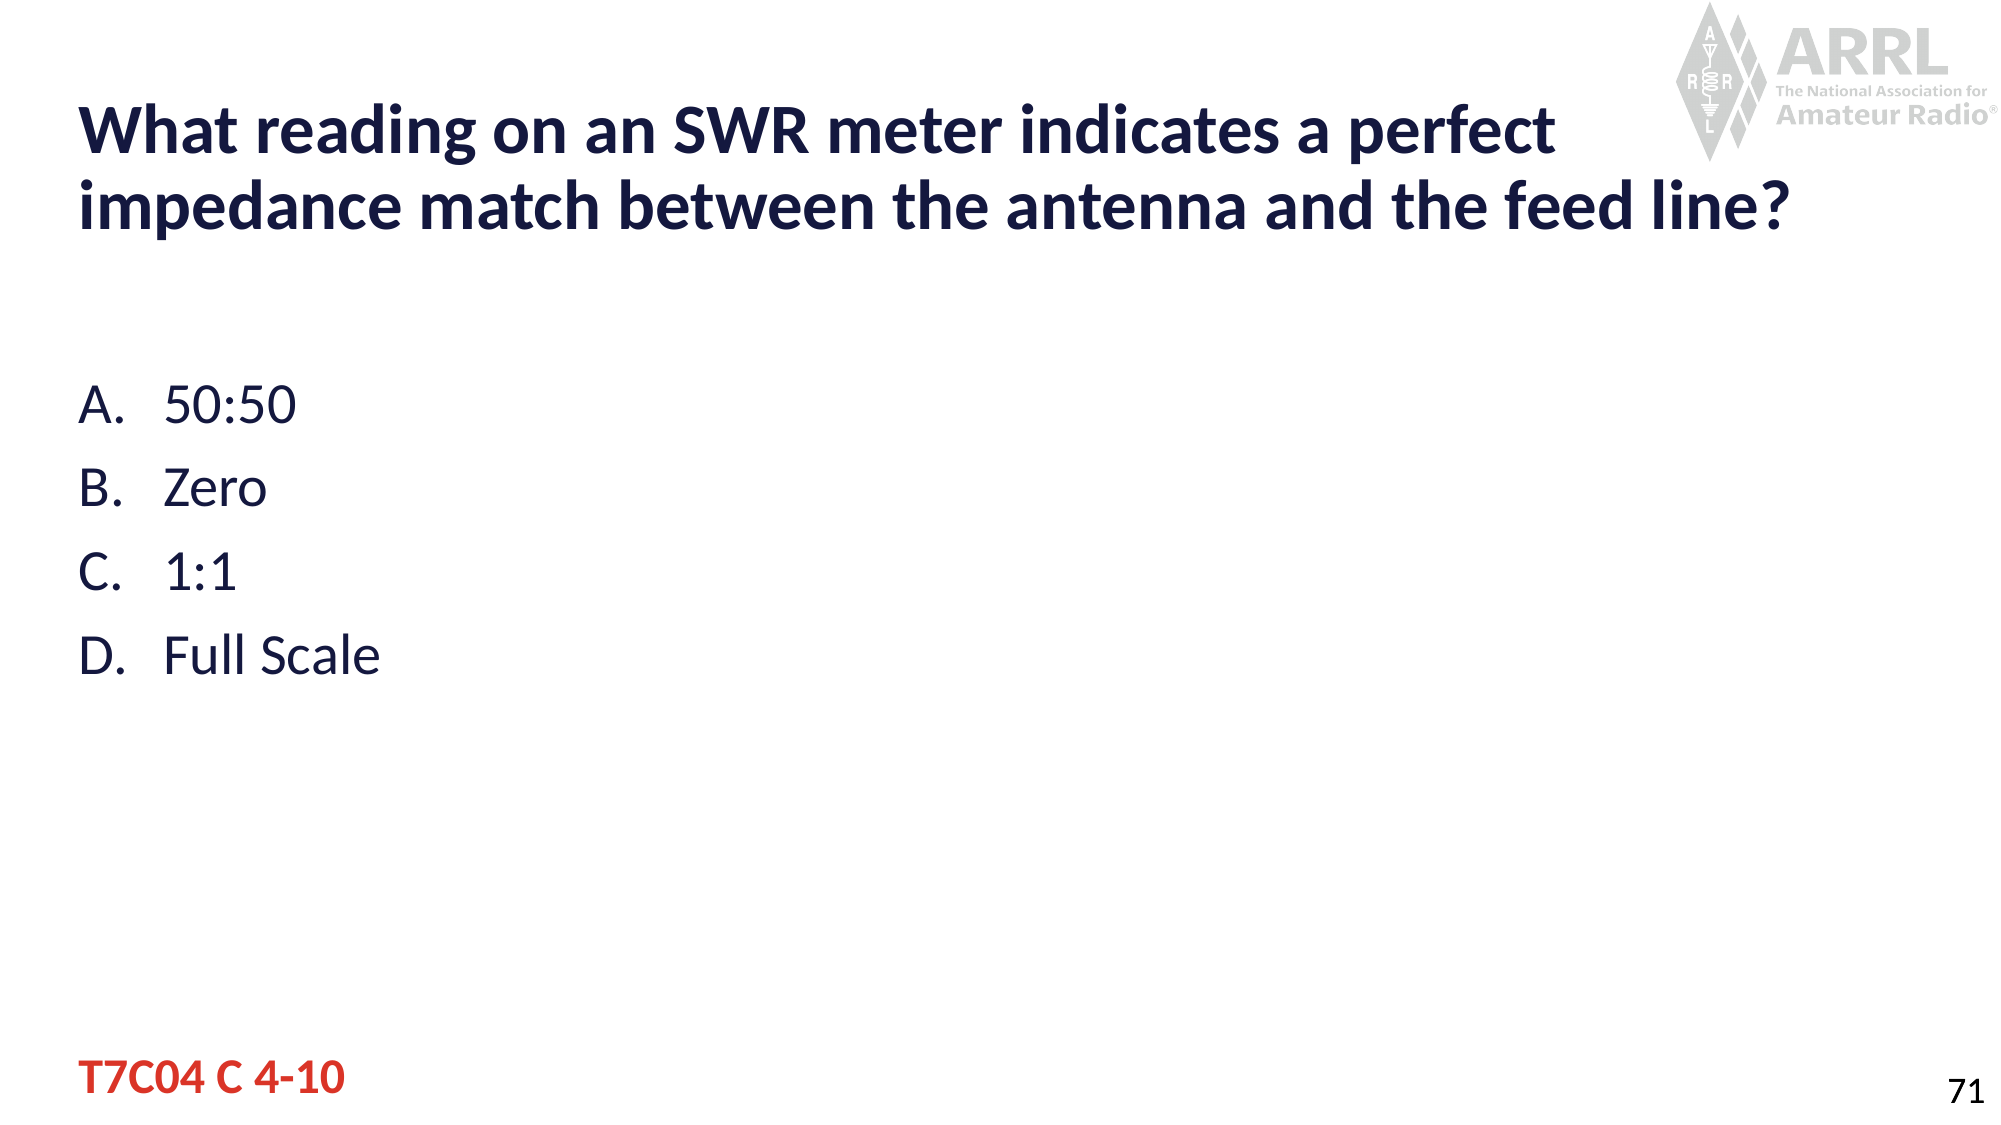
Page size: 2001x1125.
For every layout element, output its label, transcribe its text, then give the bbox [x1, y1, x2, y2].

list 50:50 Zero 1:1 Full Scale [63, 365, 1863, 989]
picture [1674, 0, 2000, 164]
title What reading on an SWR meter indicates a perfect impedance match between the antenna and the feed line? [63, 59, 1863, 278]
text_box T7C04 C 4-10 [63, 1036, 921, 1112]
